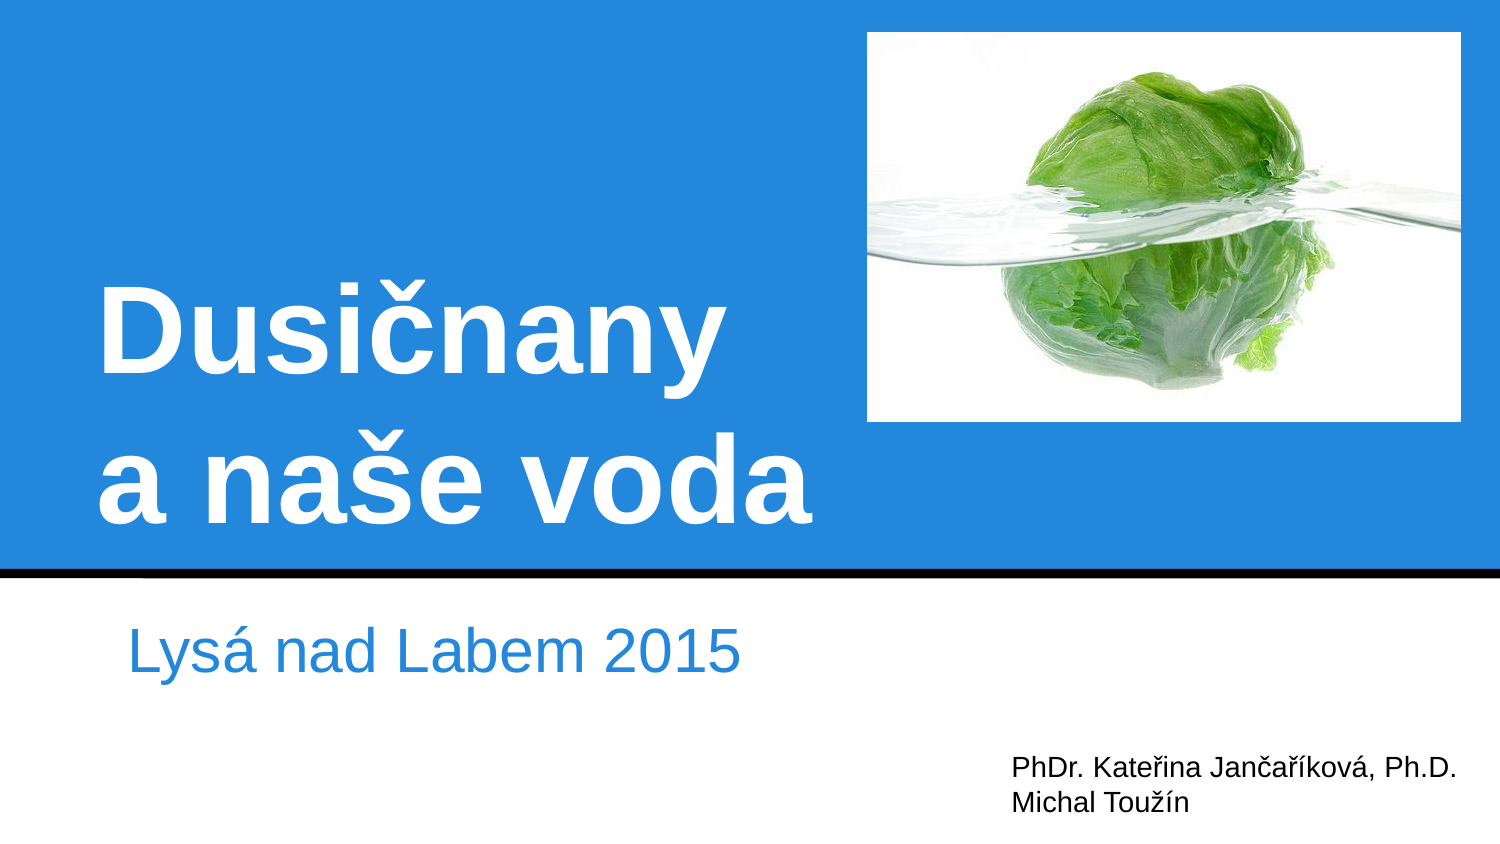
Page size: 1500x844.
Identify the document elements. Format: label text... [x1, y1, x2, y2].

text_box Dusičnany a naše voda [82, 293, 1358, 564]
text_box Lysá nad Labem 2015 [112, 594, 1388, 722]
picture [867, 32, 1461, 422]
text_box PhDr. Kateřina Jančaříková, Ph.D. Michal Toužín [996, 733, 1492, 830]
